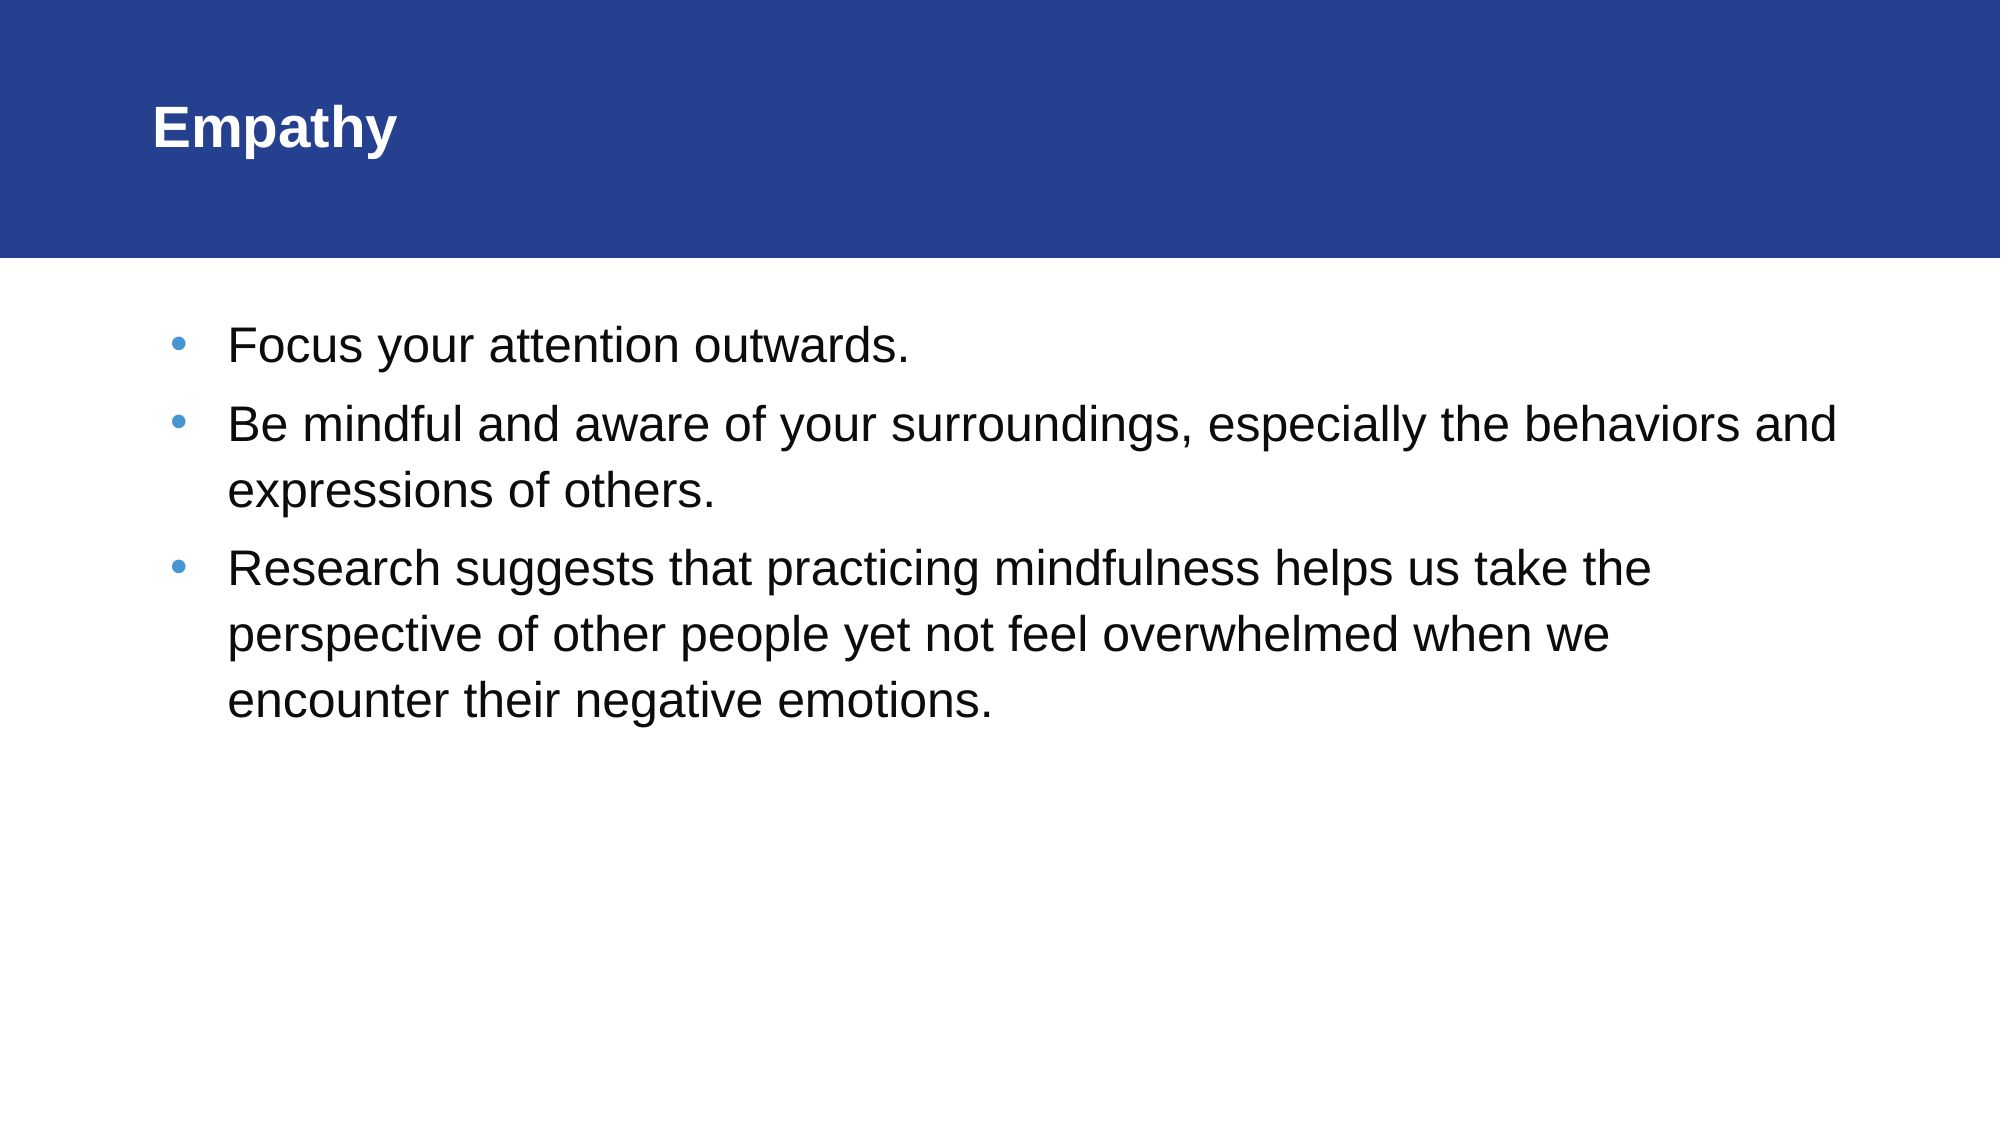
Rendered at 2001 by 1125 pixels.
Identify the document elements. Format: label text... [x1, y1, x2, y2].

list Focus your attention outwards. Be mindful and aware of your surroundings, especially the behaviors and expressions of others. Research suggests that practicing mindfulness helps us take the perspective of other people yet not feel overwhelmed when we encounter their negative emotions. [137, 299, 1863, 1025]
title Empathy [137, 20, 1863, 238]
